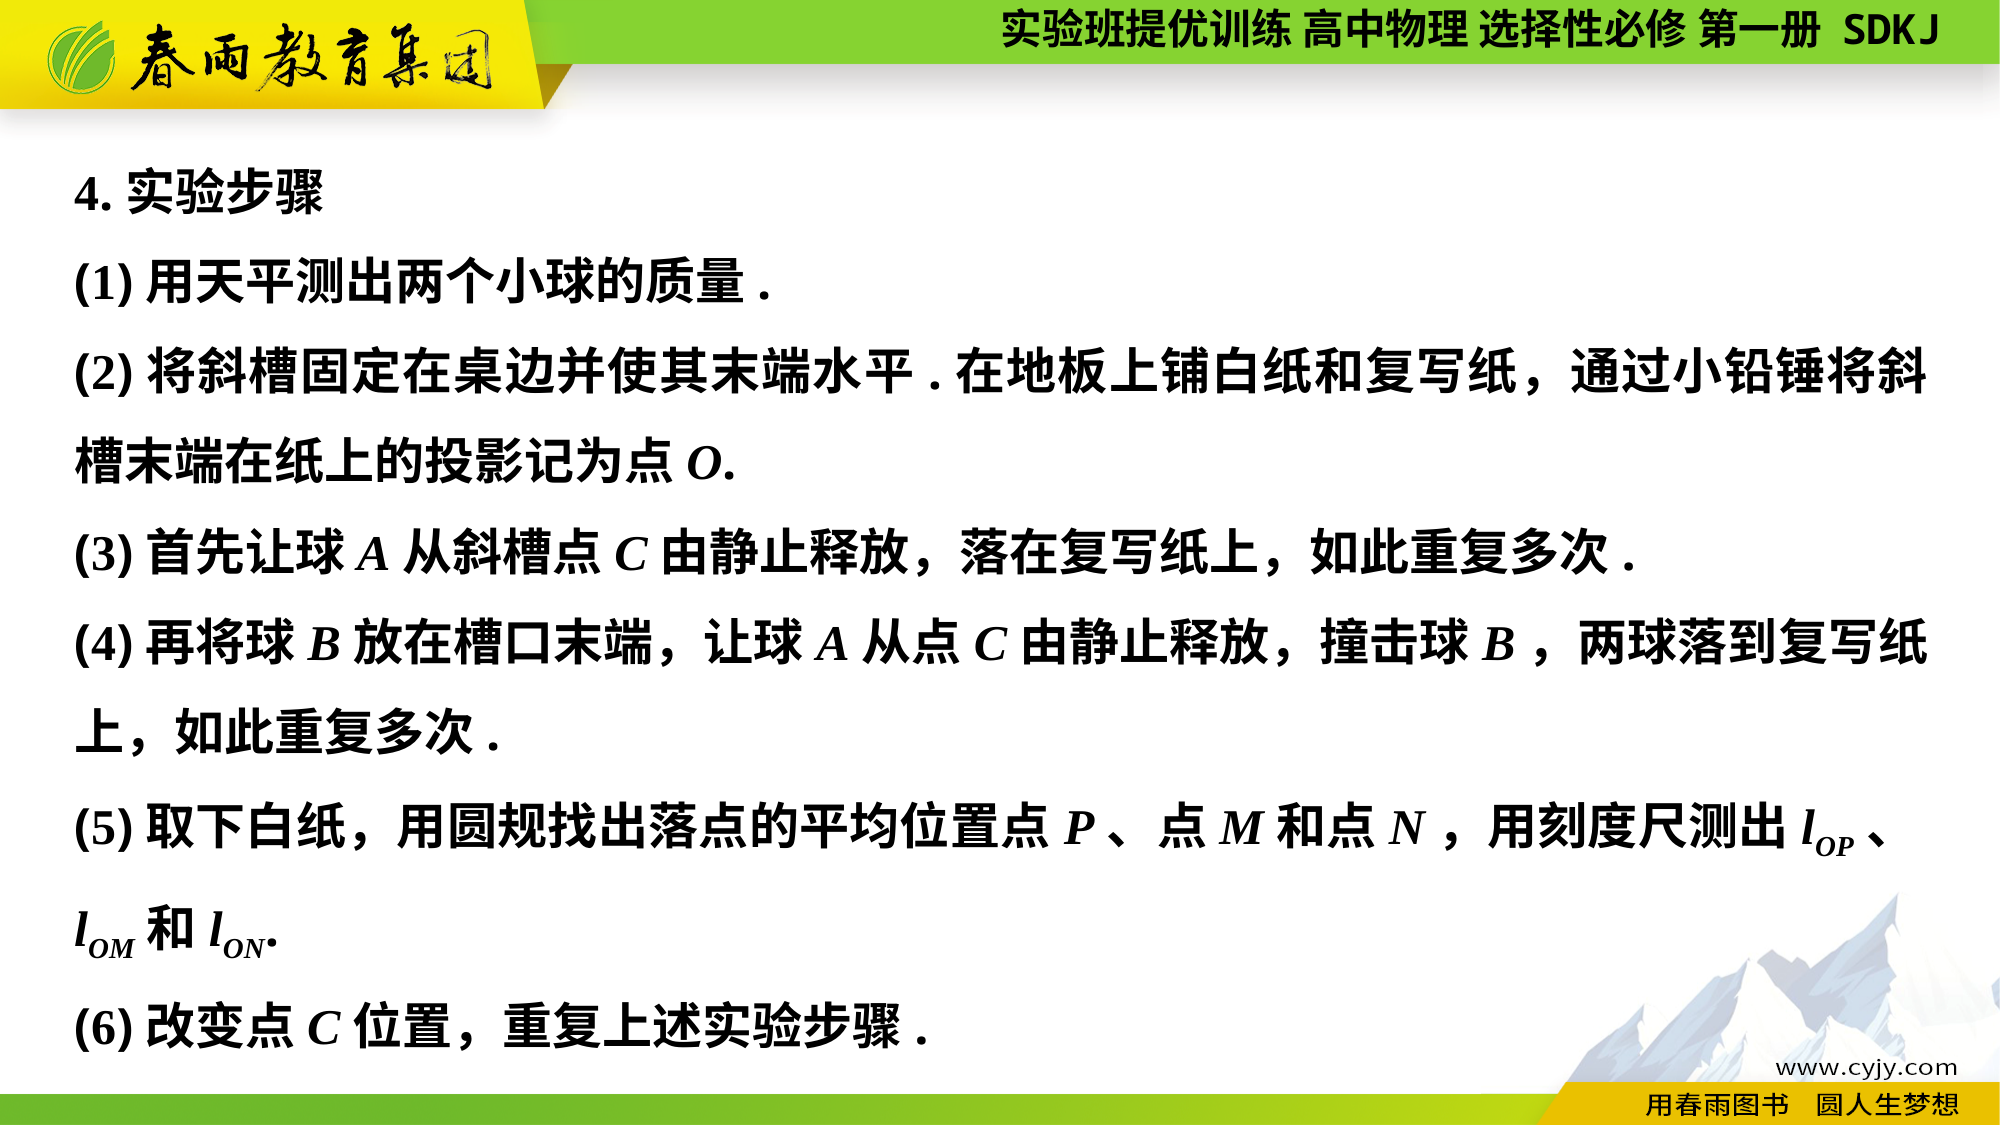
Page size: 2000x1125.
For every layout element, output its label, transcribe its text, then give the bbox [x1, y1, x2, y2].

list 4.实验步骤 (1)用天平测出两个小球的质量. (2)将斜槽固定在桌边并使其末端水平.在地板上铺白纸和复写纸，通过小铅锤将斜槽末端在纸上的投影记为点O. (3)首先让球A从斜槽点C由静止释放，落在复写纸上，如此重复多次. (4)再将球B放在槽口末端，让球A从点C由静止释放，撞击球B，两球落到复写纸上，如此重复多次. (5)取下白纸，用圆规找出落点的平均位置点P、点M和点N，用刻度尺测出lOP、lOM和lON. (6)改变点C位置，重复上述实验步骤. [59, 122, 1944, 1047]
picture [0, 0, 2000, 1125]
